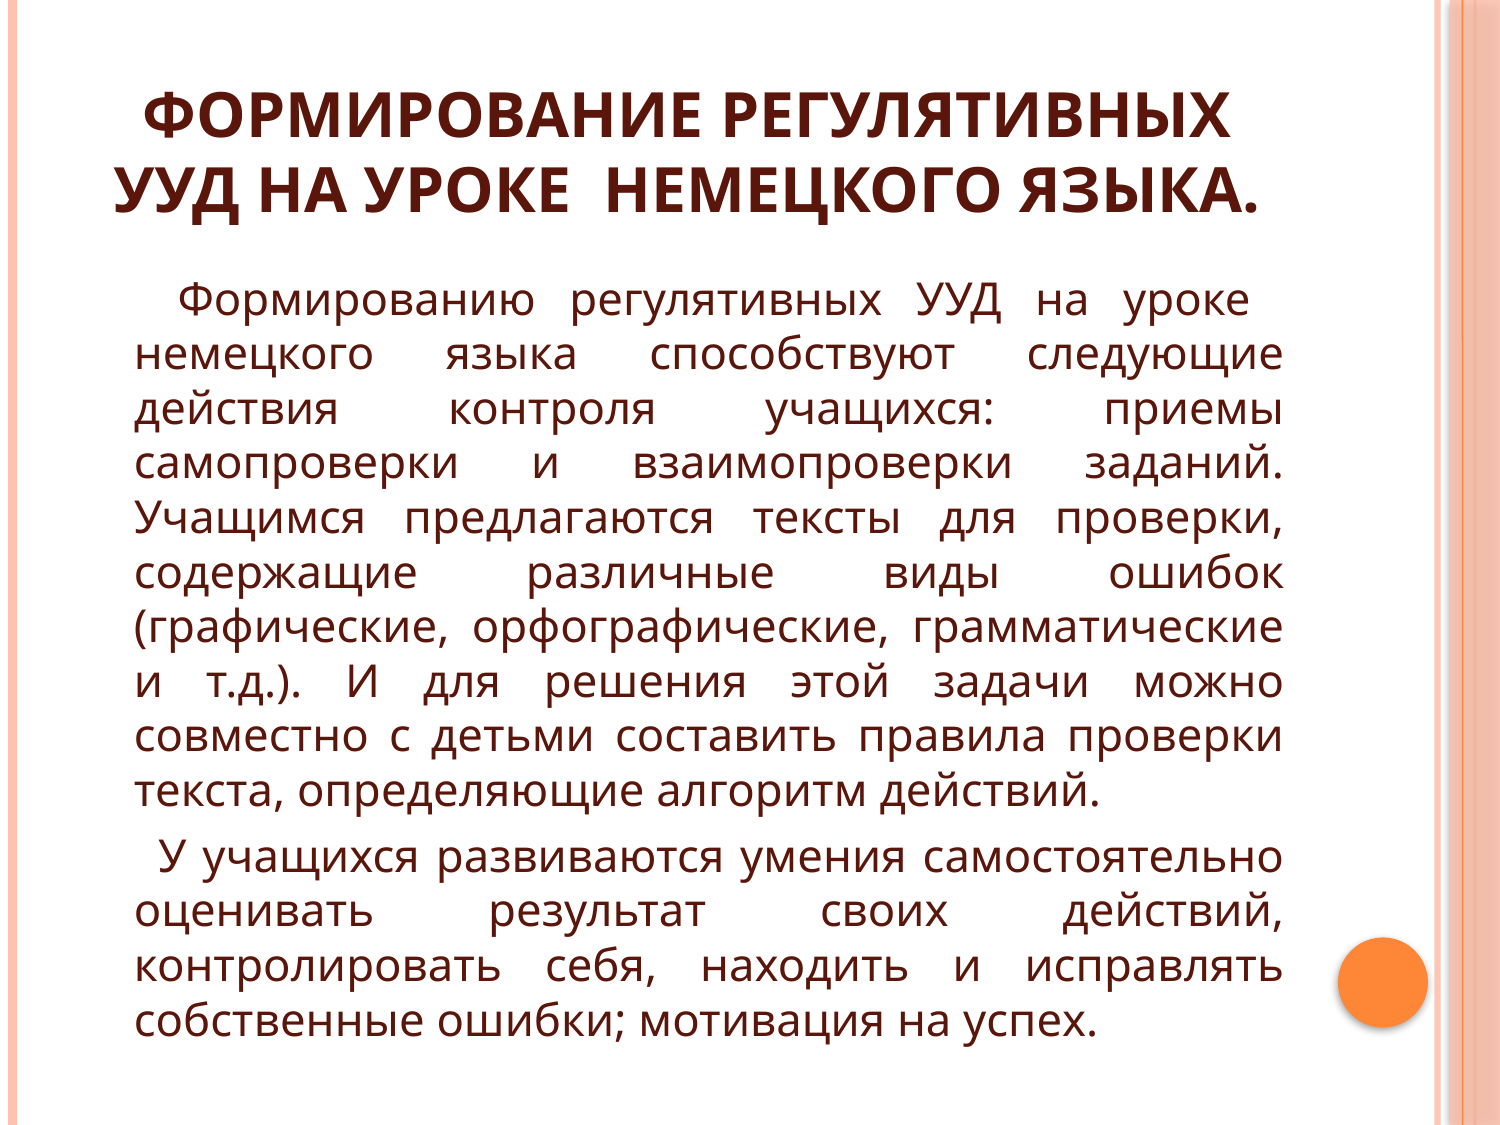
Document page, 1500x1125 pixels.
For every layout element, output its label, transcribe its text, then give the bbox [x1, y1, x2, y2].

title Формирование регулятивных УУД на уроке немецкого языка. [75, 45, 1300, 233]
list Формированию регулятивных УУД на уроке немецкого языка способствуют следующие действия контроля учащихся: приемы самопроверки и взаимопроверки заданий. Учащимся предлагаются тексты для проверки, содержащие различные виды ошибок (графические, орфографические, грамматические и т.д.). И для решения этой задачи можно совместно с детьми составить правила проверки текста, определяющие алгоритм действий. У учащихся развиваются умения самостоятельно оценивать результат своих действий, контролировать себя, находить и исправлять собственные ошибки; мотивация на успех. [75, 262, 1300, 1062]
